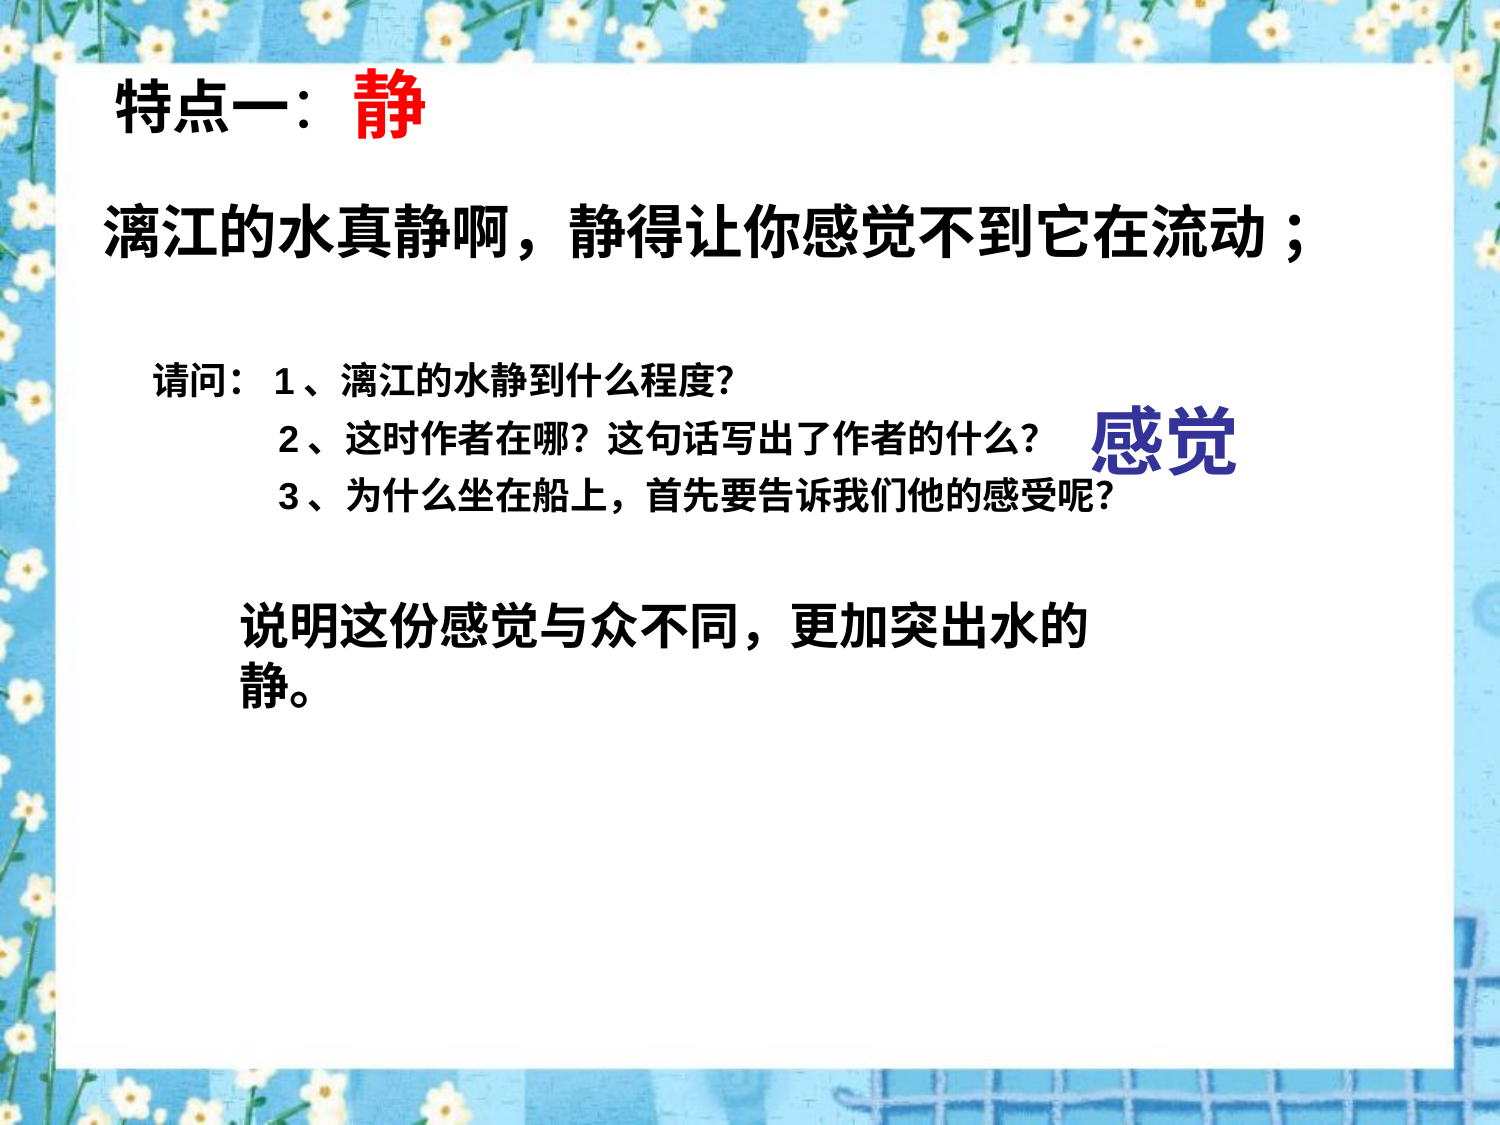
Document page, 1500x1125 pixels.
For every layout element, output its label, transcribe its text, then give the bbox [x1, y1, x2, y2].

text_box 漓江的水真静啊，静得让你感觉不到它在流动 ； [87, 187, 1375, 273]
text_box 请问：1、漓江的水静到什么程度？ 2、这时作者在哪？这句话写出了作者的什么？ 3、为什么坐在船上，首先要告诉我们他的感受呢？ [137, 349, 1288, 525]
text_box 感觉 [1074, 387, 1500, 493]
text_box 说明这份感觉与众不同，更加突出水的静。 [225, 587, 1163, 723]
picture [0, 0, 1500, 1125]
text_box 特点一： [99, 62, 337, 148]
text_box 静 [337, 49, 1000, 155]
